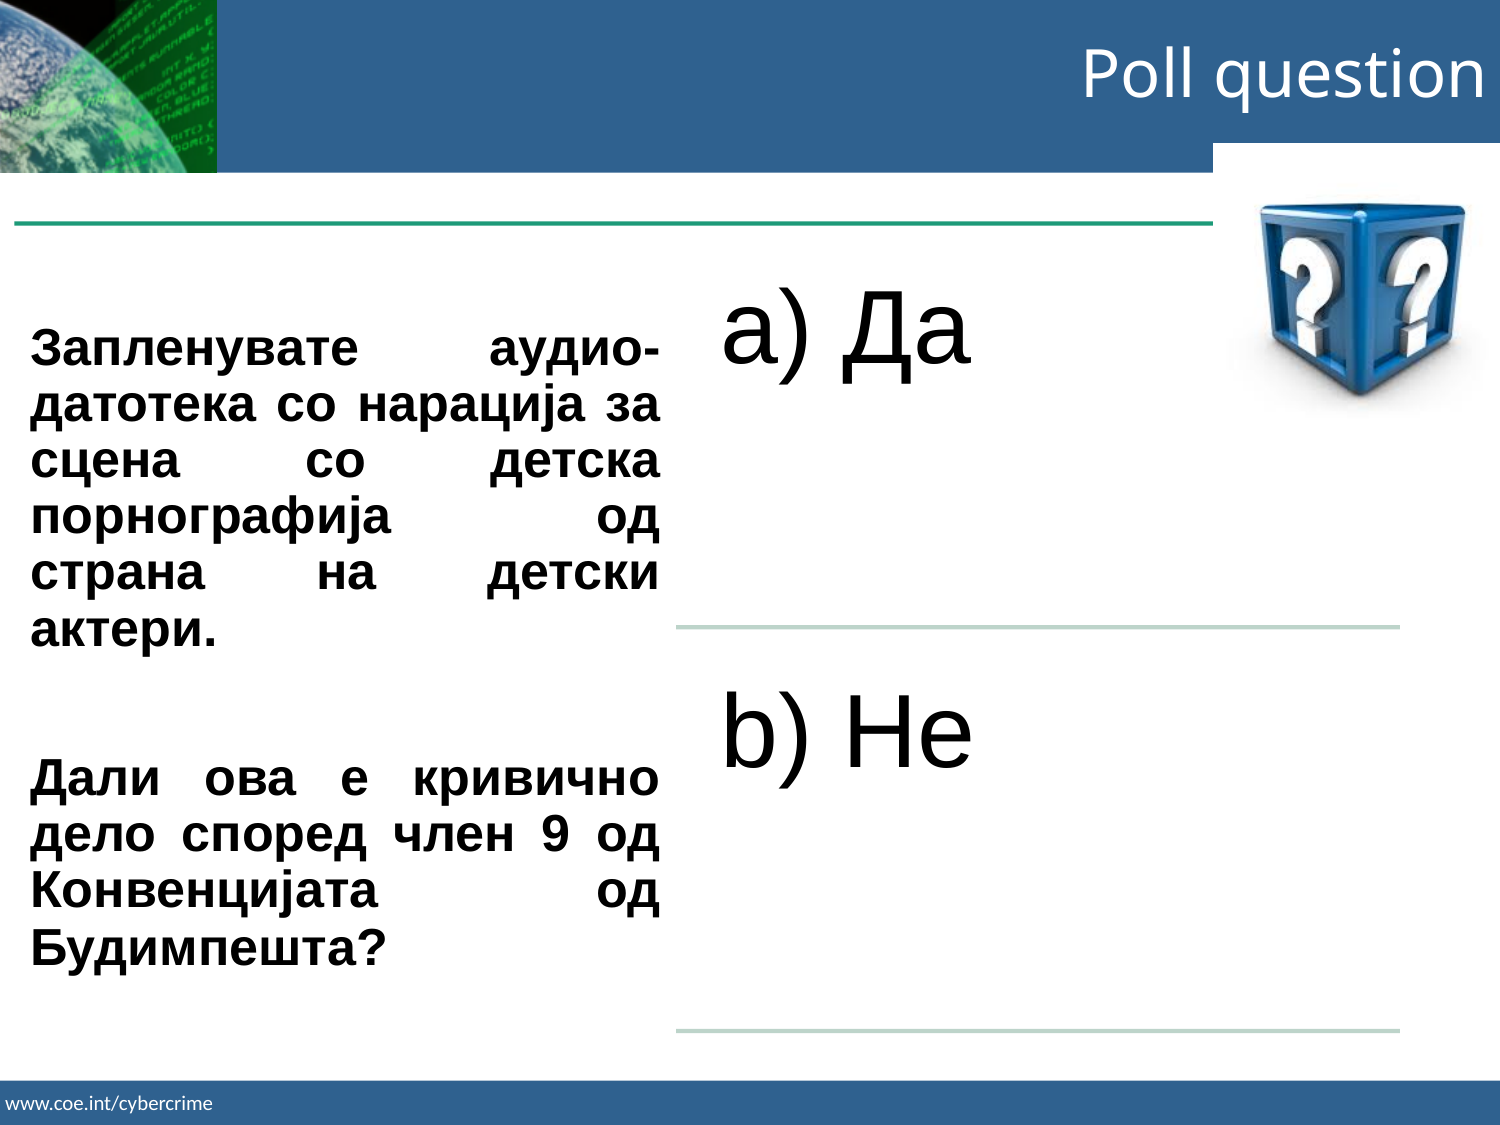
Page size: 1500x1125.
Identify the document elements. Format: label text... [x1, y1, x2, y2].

picture [1212, 142, 1500, 434]
text_box Poll question [250, 23, 1500, 119]
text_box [14, 222, 1402, 1053]
picture [0, 1, 217, 173]
